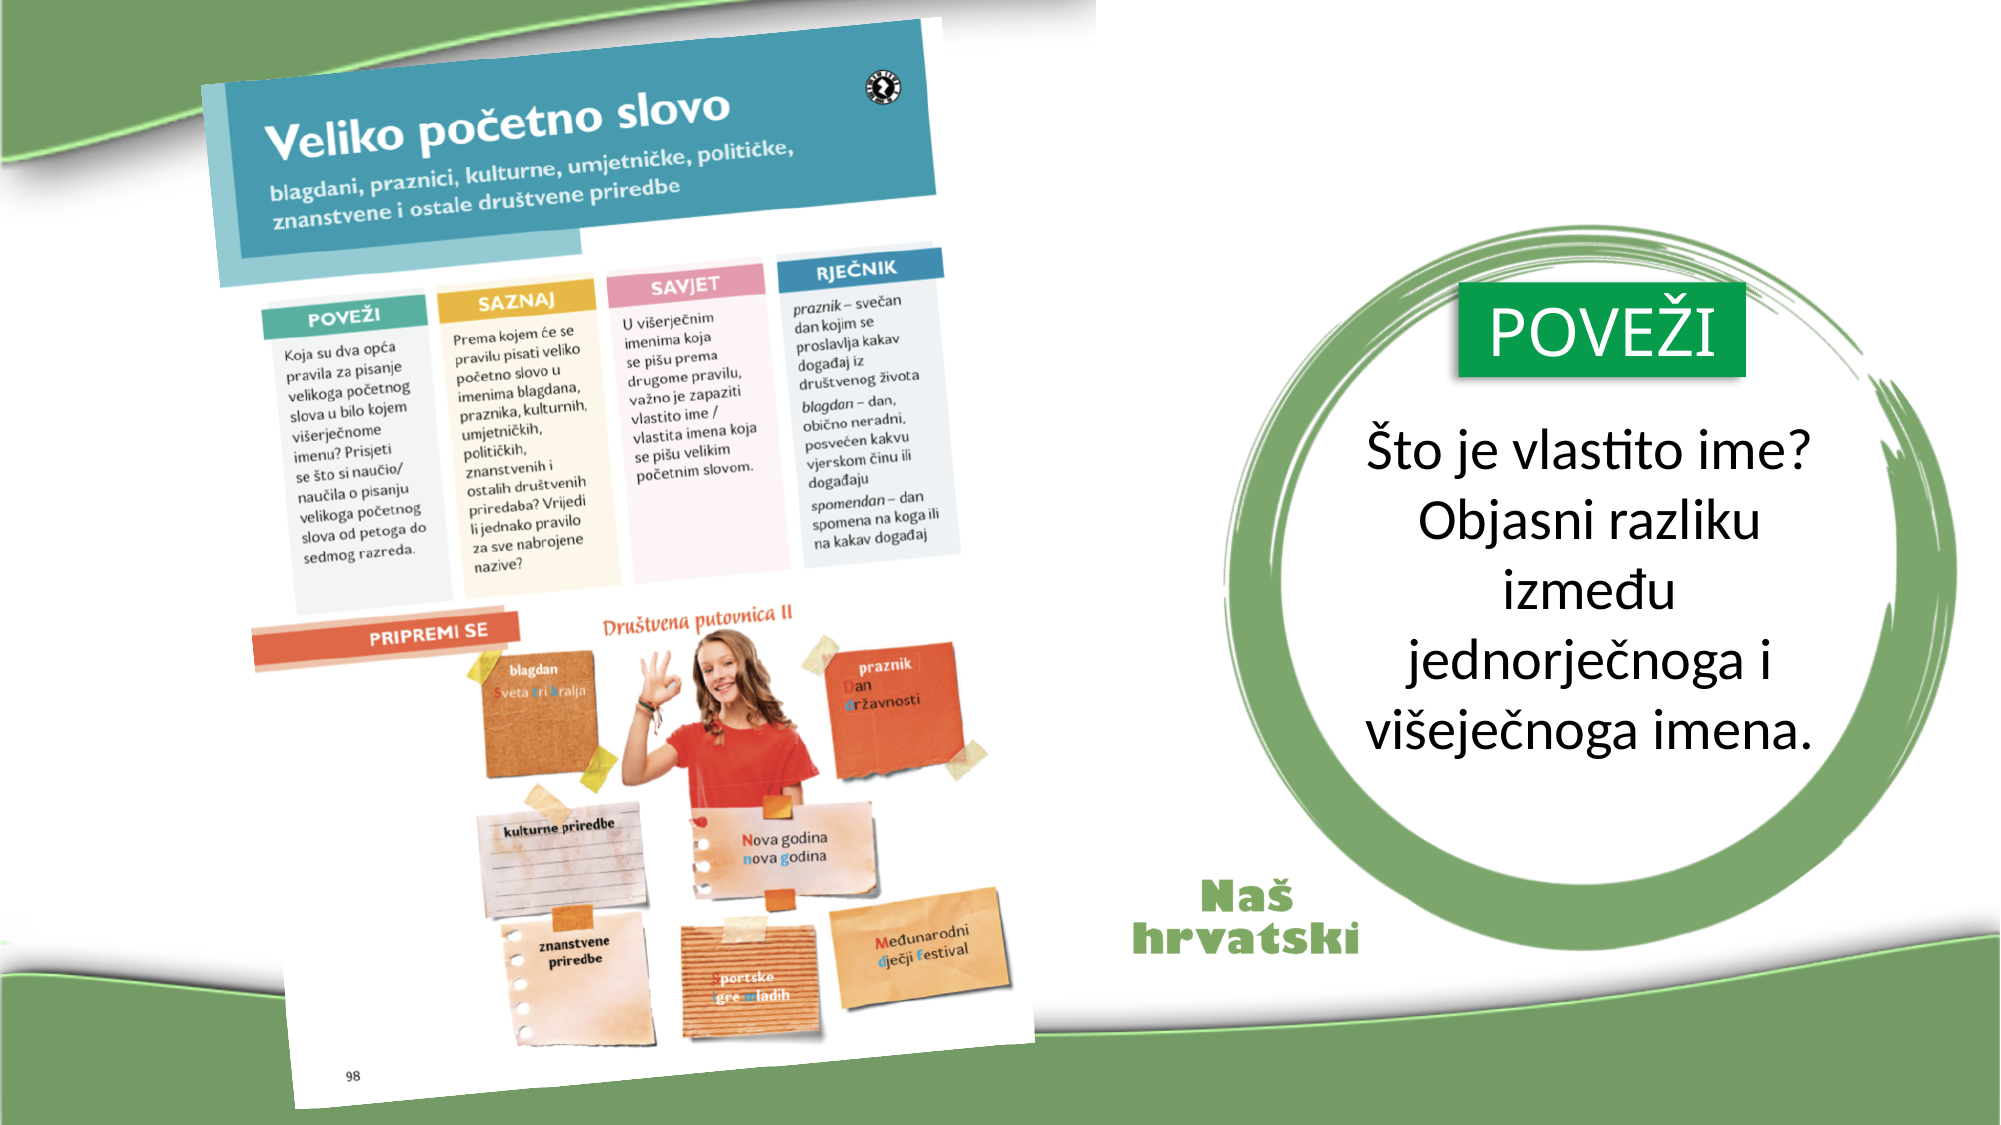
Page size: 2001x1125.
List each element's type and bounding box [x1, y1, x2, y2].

picture [201, 0, 1955, 1125]
